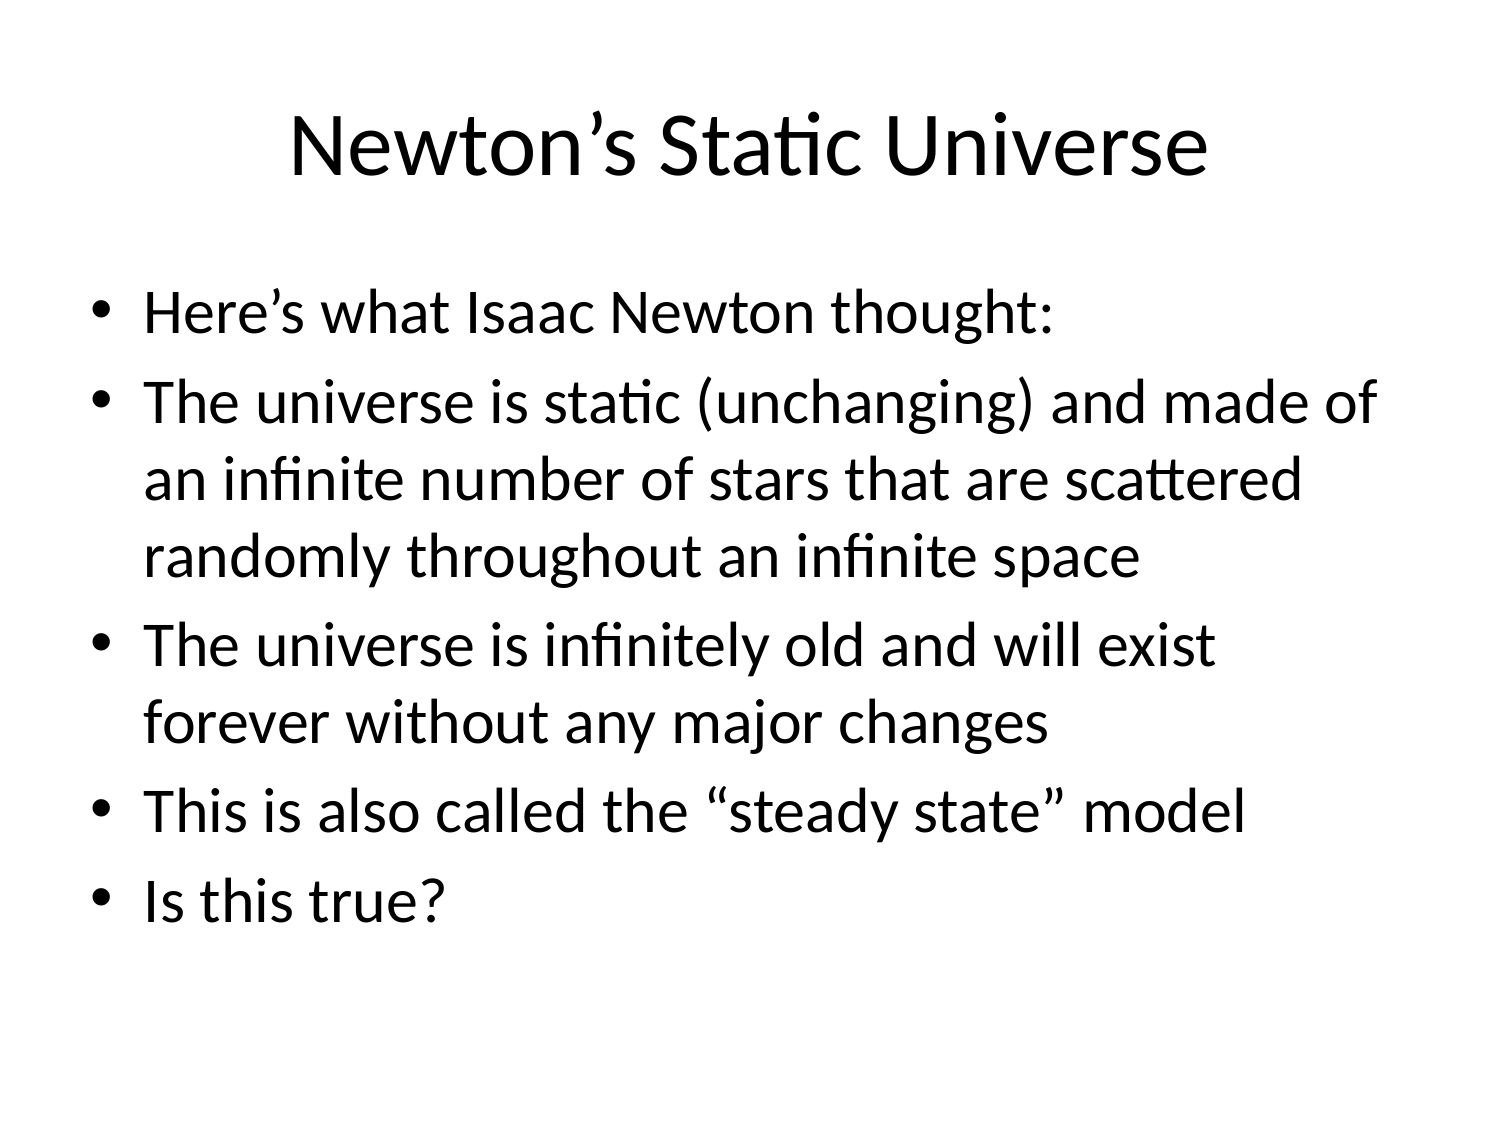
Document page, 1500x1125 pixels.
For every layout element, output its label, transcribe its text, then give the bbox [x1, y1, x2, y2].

list Here’s what Isaac Newton thought: The universe is static (unchanging) and made of an infinite number of stars that are scattered randomly throughout an infinite space The universe is infinitely old and will exist forever without any major changes This is also called the “steady state” model Is this true? [75, 262, 1425, 1005]
title Newton’s Static Universe [75, 45, 1425, 233]
